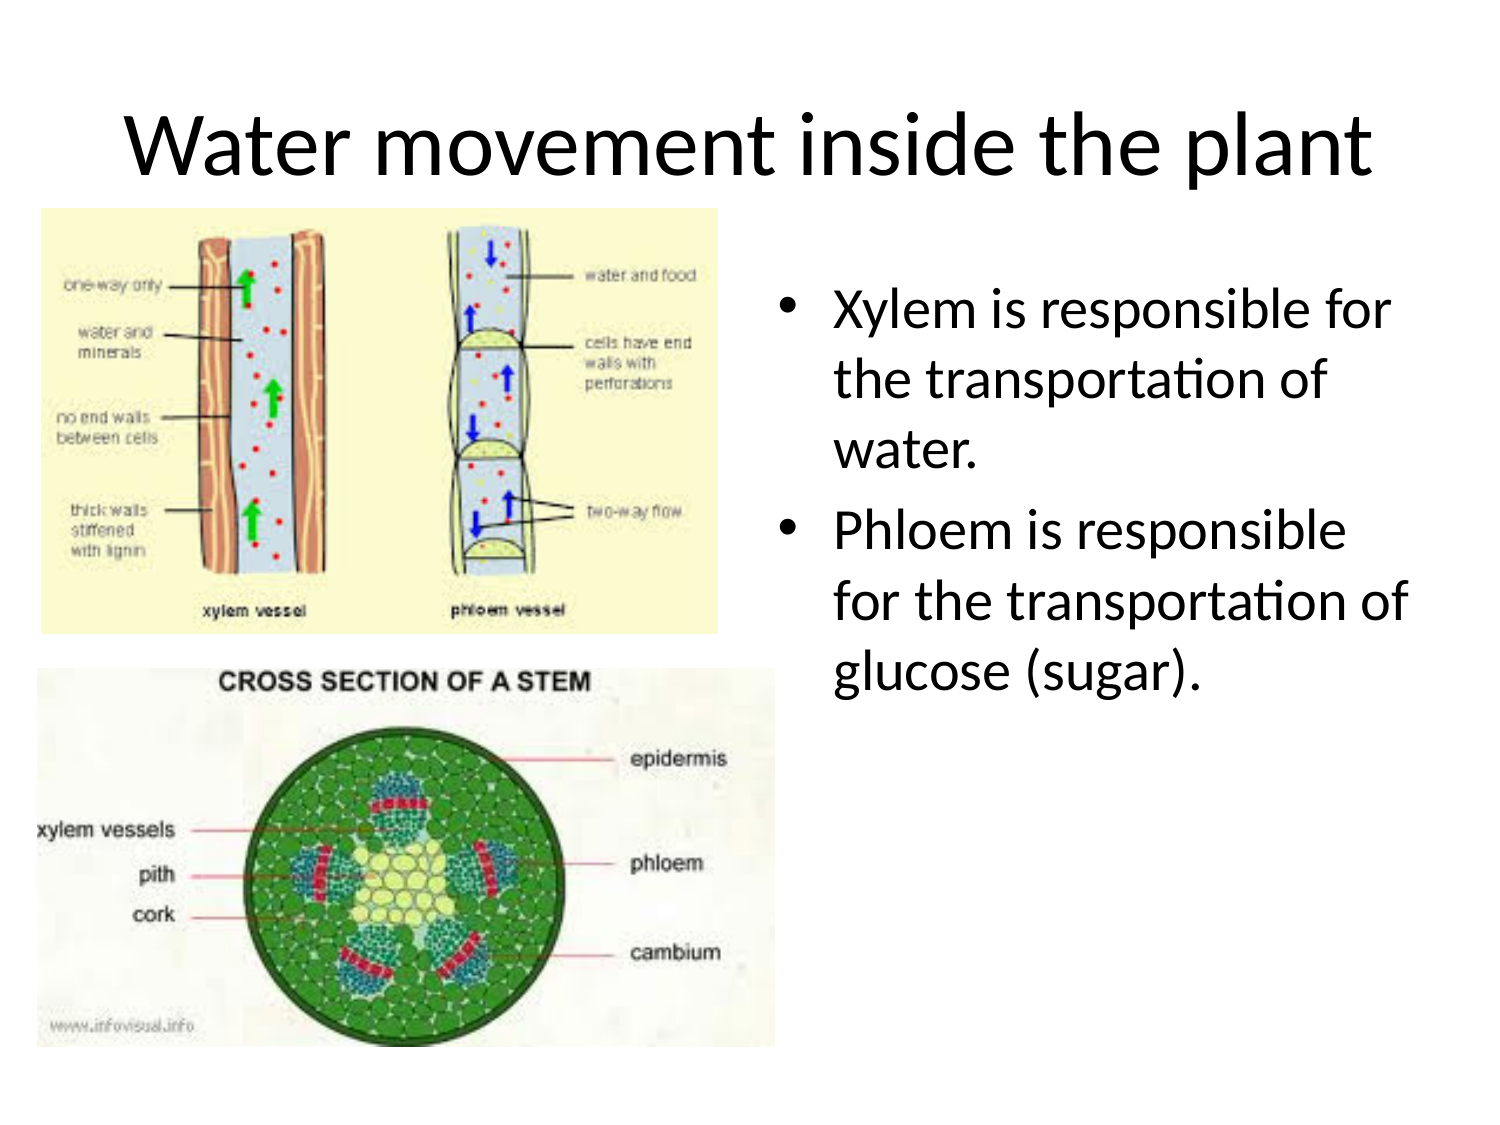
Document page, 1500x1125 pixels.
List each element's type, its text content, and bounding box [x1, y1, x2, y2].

list Xylem is responsible for the transportation of water. Phloem is responsible for the transportation of glucose (sugar). [762, 262, 1425, 1005]
title Water movement inside the plant [75, 45, 1425, 233]
picture [40, 207, 718, 634]
picture [37, 668, 776, 1048]
